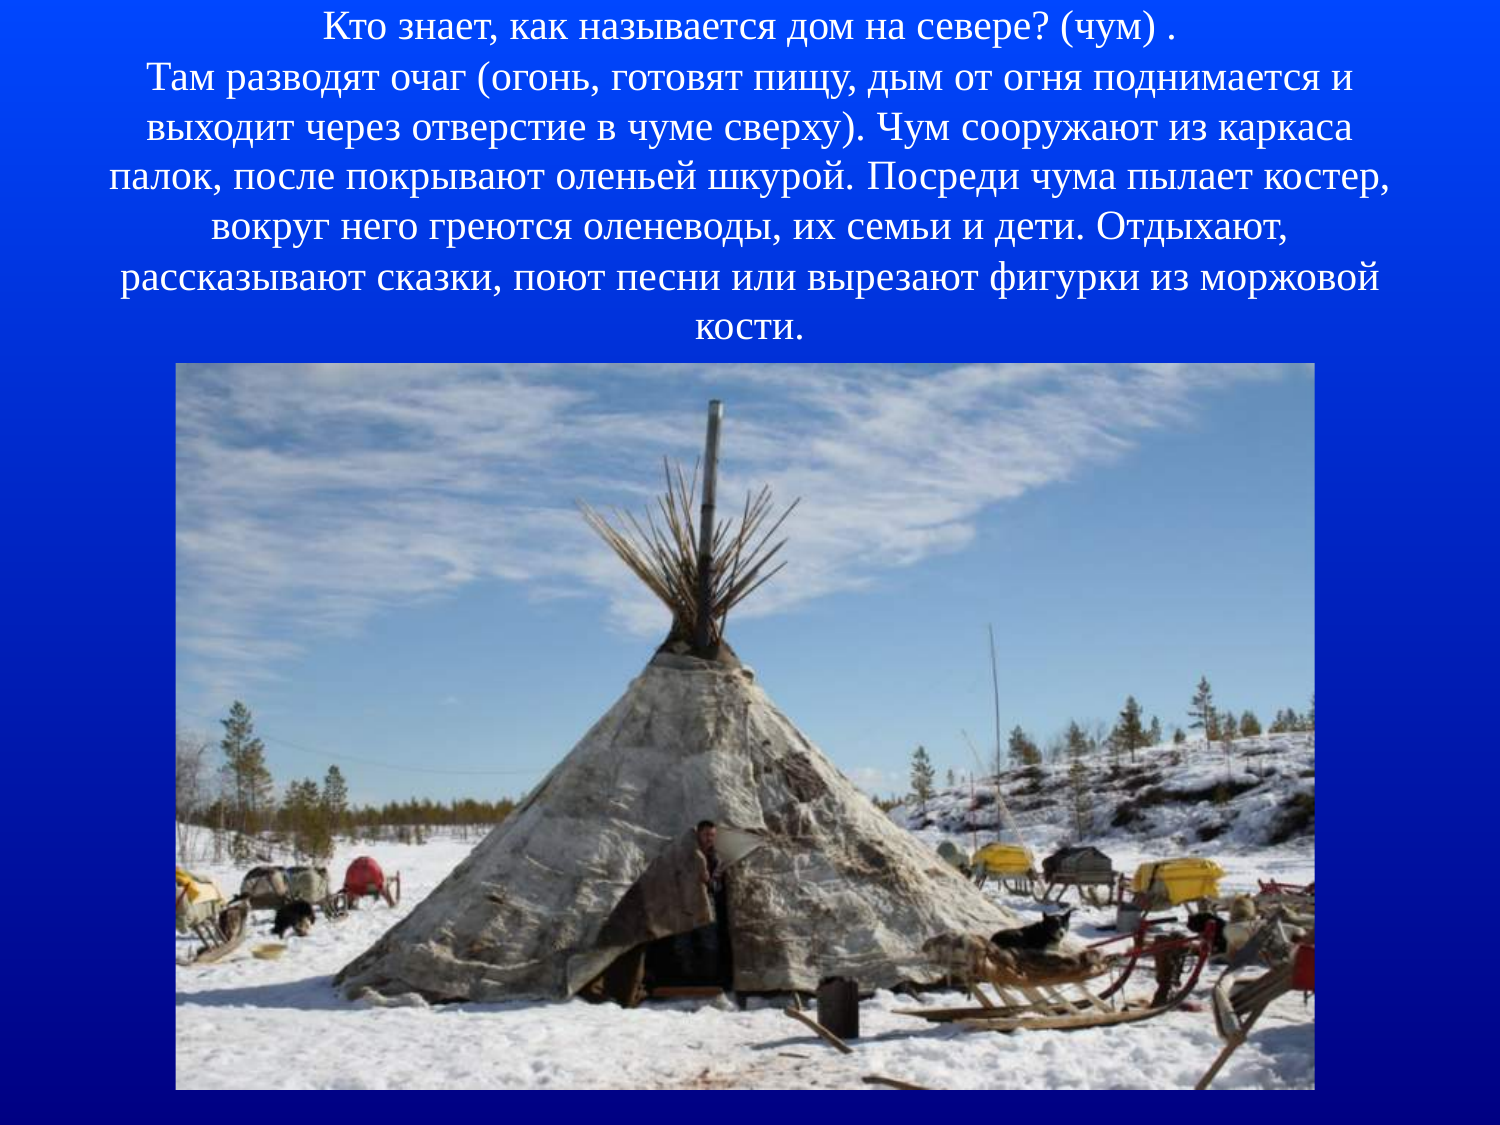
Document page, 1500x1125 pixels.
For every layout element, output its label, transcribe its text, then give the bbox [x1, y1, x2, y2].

title Кто знает, как называется дом на севере? (чум) . Там разводят очаг (огонь, готовят пищу, дым от огня поднимается и выходит через отверстие в чуме сверху). Чум сооружают из каркаса палок, после покрывают оленьей шкурой. Посреди чума пылает костер, вокруг него греются оленеводы, их семьи и дети. Отдыхают, рассказывают сказки, поют песни или вырезают фигурки из моржовой кости. [75, 45, 1425, 352]
picture [175, 362, 1315, 1090]
